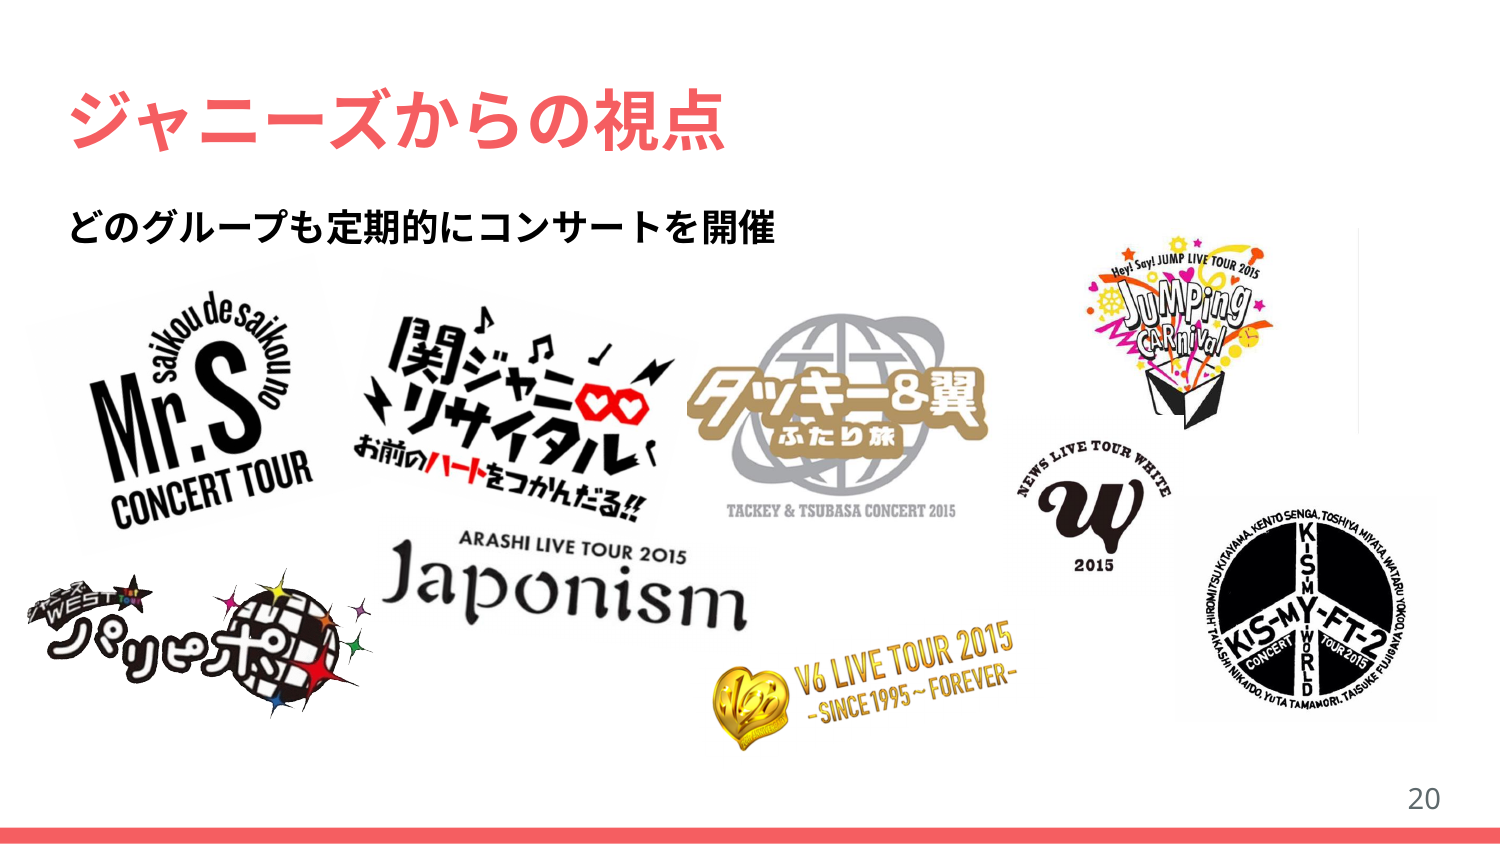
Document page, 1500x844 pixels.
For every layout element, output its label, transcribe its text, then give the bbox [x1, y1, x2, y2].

title ジャニーズからの視点 [51, 64, 1449, 167]
slide_number 20 [1392, 767, 1483, 833]
list どのグループも定期的にコンサートを開催 [51, 189, 1449, 750]
picture [0, 228, 1437, 770]
